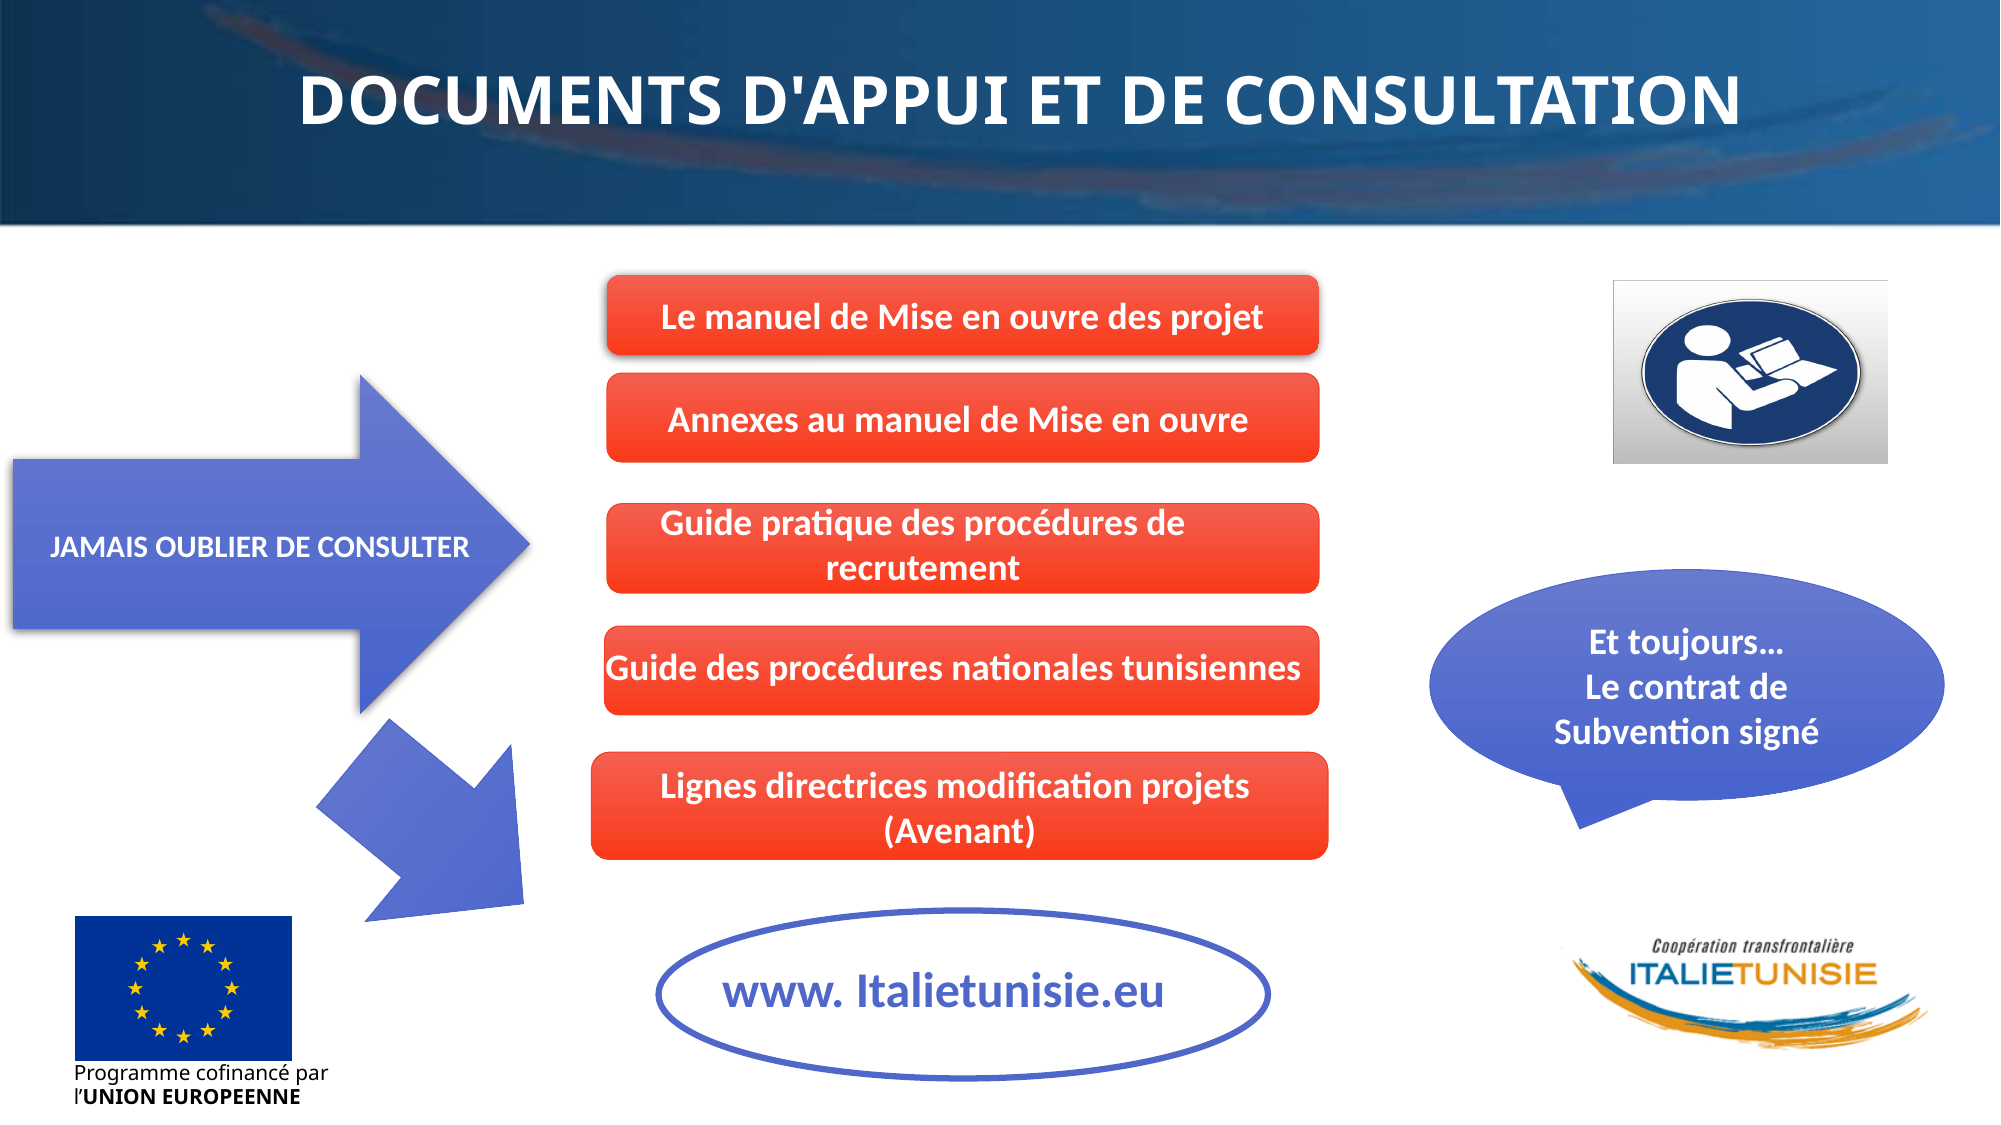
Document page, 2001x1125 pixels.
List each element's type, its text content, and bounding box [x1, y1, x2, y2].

text_box Et toujours… Le contrat de Subvention signé [1429, 569, 1945, 830]
text_box Le manuel de Mise en ouvre des projet [606, 274, 1319, 355]
text_box Guide pratique des procédures de recrutement [640, 490, 1206, 596]
text_box [606, 503, 640, 594]
text_box DOCUMENTS D'APPUI ET DE CONSULTATION [42, 21, 2000, 175]
picture [0, 0, 2000, 229]
text_box [1206, 503, 1320, 594]
text_box Lignes directrices modification projets (Avenant) [590, 751, 1329, 860]
picture [1613, 280, 1888, 464]
text_box Guide des procédures nationales tunisiennes [590, 635, 1326, 696]
text_box [603, 696, 1320, 716]
picture [1559, 894, 1942, 1085]
picture [75, 916, 292, 1061]
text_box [12, 354, 530, 734]
text_box [657, 909, 1269, 1079]
text_box [315, 734, 524, 923]
text_box [605, 625, 1319, 635]
text_box Annexes au manuel de Mise en ouvre [606, 372, 1320, 463]
